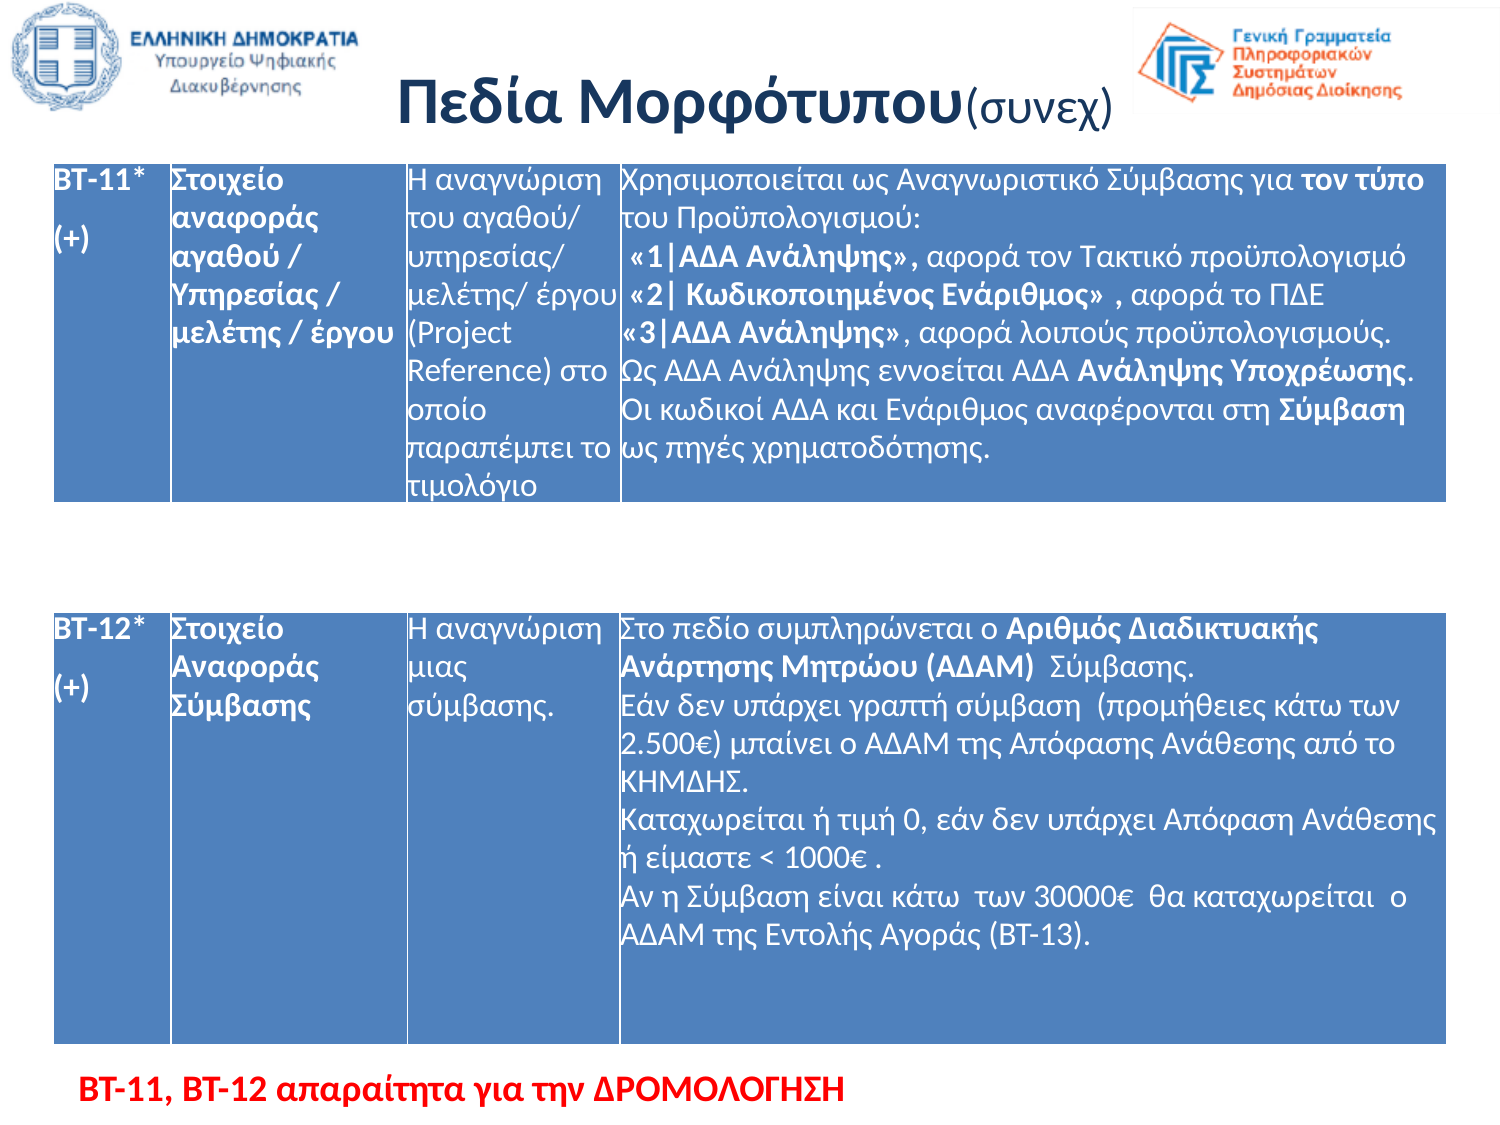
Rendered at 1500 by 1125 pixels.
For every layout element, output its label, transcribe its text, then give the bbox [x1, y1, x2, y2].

table_header Η αναγνώριση του αγαθού/ υπηρεσίας/ μελέτης/ έργου (Project Reference) στο οποίο παραπέμπει το τιμολόγιο [408, 164, 620, 502]
text_box Πεδία Μορφότυπου(συνεχ) [277, 66, 1235, 149]
table_header Στοιχείο αναφοράς αγαθού / Υπηρεσίας / μελέτης / έργου [172, 164, 406, 502]
table_header Η αναγνώριση μιας σύμβασης. [408, 613, 619, 1044]
table_header Στοιχείο Αναφοράς Σύμβασης [172, 613, 407, 1044]
table_header Στο πεδίο συμπληρώνεται ο Αριθμός Διαδικτυακής Ανάρτησης Μητρώου (ΑΔΑΜ) Σύμβασης. Εάν δεν υπάρχει γραπτή σύμβαση (προμήθειες κάτω των 2.500€) μπαίνει ο ΑΔΑΜ της Απόφασης Ανάθεσης από το ΚΗΜΔΗΣ. Καταχωρείται ή τιμή 0, εάν δεν υπάρχει Απόφαση Ανάθεσης ή είμαστε < 1000€ . Αν η Σύμβαση είναι κάτω των 30000€ θα καταχωρείται ο ΑΔΑΜ της Εντολής Αγοράς (BT-13). [621, 613, 1446, 1044]
table_header BT-12* (+) [54, 613, 170, 1044]
table_header Χρησιμοποιείται ως Αναγνωριστικό Σύμβασης για τον τύπο του Προϋπολογισμού: «1|ΑΔΑ Ανάληψης», αφορά τον Τακτικό προϋπολογισμό «2| Κωδικοποιημένος Ενάριθμος» , αφορά το ΠΔΕ «3|ΑΔΑ Ανάληψης», αφορά λοιπούς προϋπολογισμούς. Ως ΑΔΑ Ανάληψης εννοείται ΑΔΑ Ανάληψης Υποχρέωσης. Οι κωδικοί ΑΔΑ και Ενάριθμος αναφέρονται στη Σύμβαση ως πηγές χρηματοδότησης. [622, 164, 1446, 502]
table_header BT-11* (+) [54, 164, 170, 502]
text_box ΒΤ-11, ΒΤ-12 απαραίτητα για την ΔΡΟΜΟΛΟΓΗΣΗ [63, 1057, 1045, 1117]
